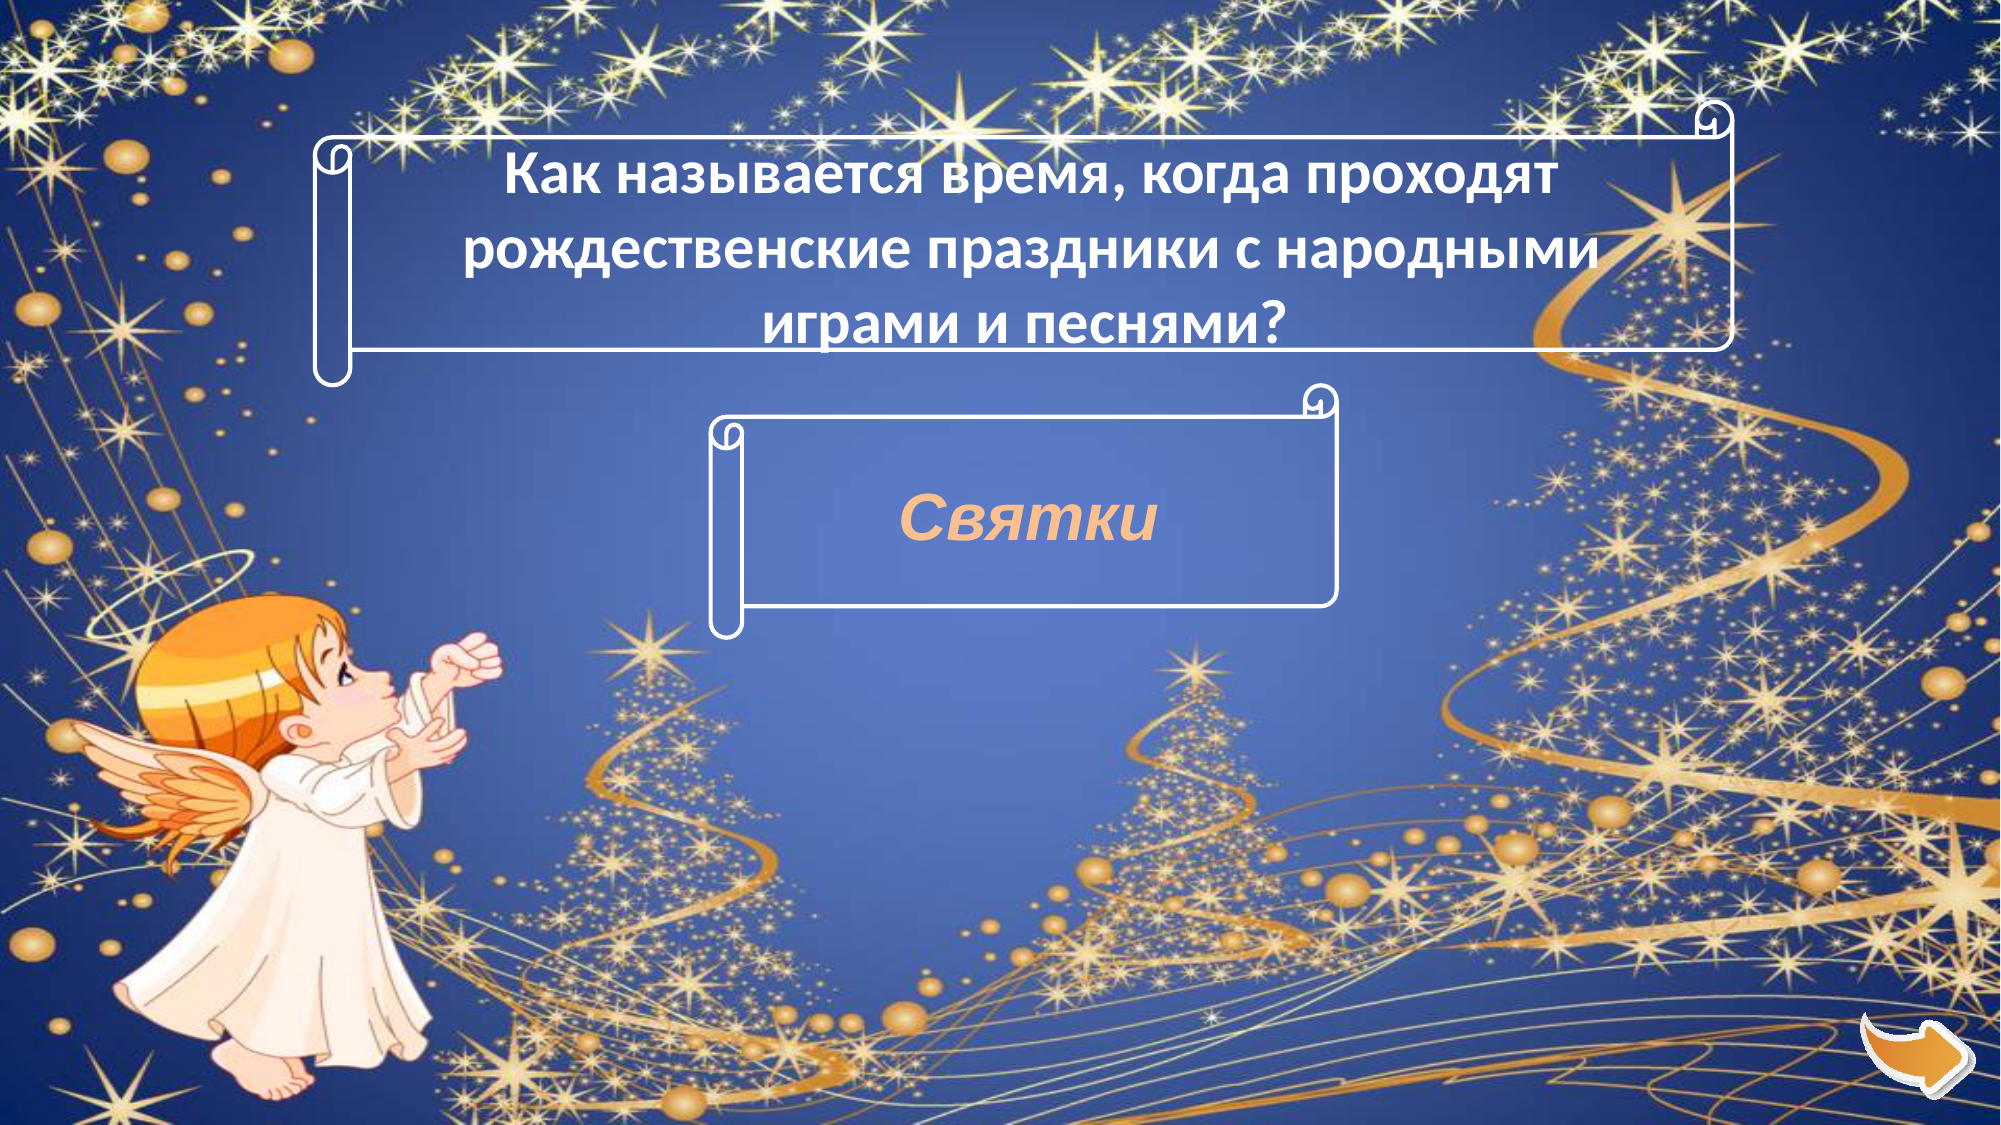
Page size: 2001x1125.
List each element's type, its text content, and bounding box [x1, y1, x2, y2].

text_box [708, 383, 1339, 640]
picture [0, 0, 2001, 1125]
text_box Как называется время, когда проходят рождественские праздники с народными играми и песнями? [312, 99, 1735, 388]
text_box Святки [740, 466, 1337, 561]
